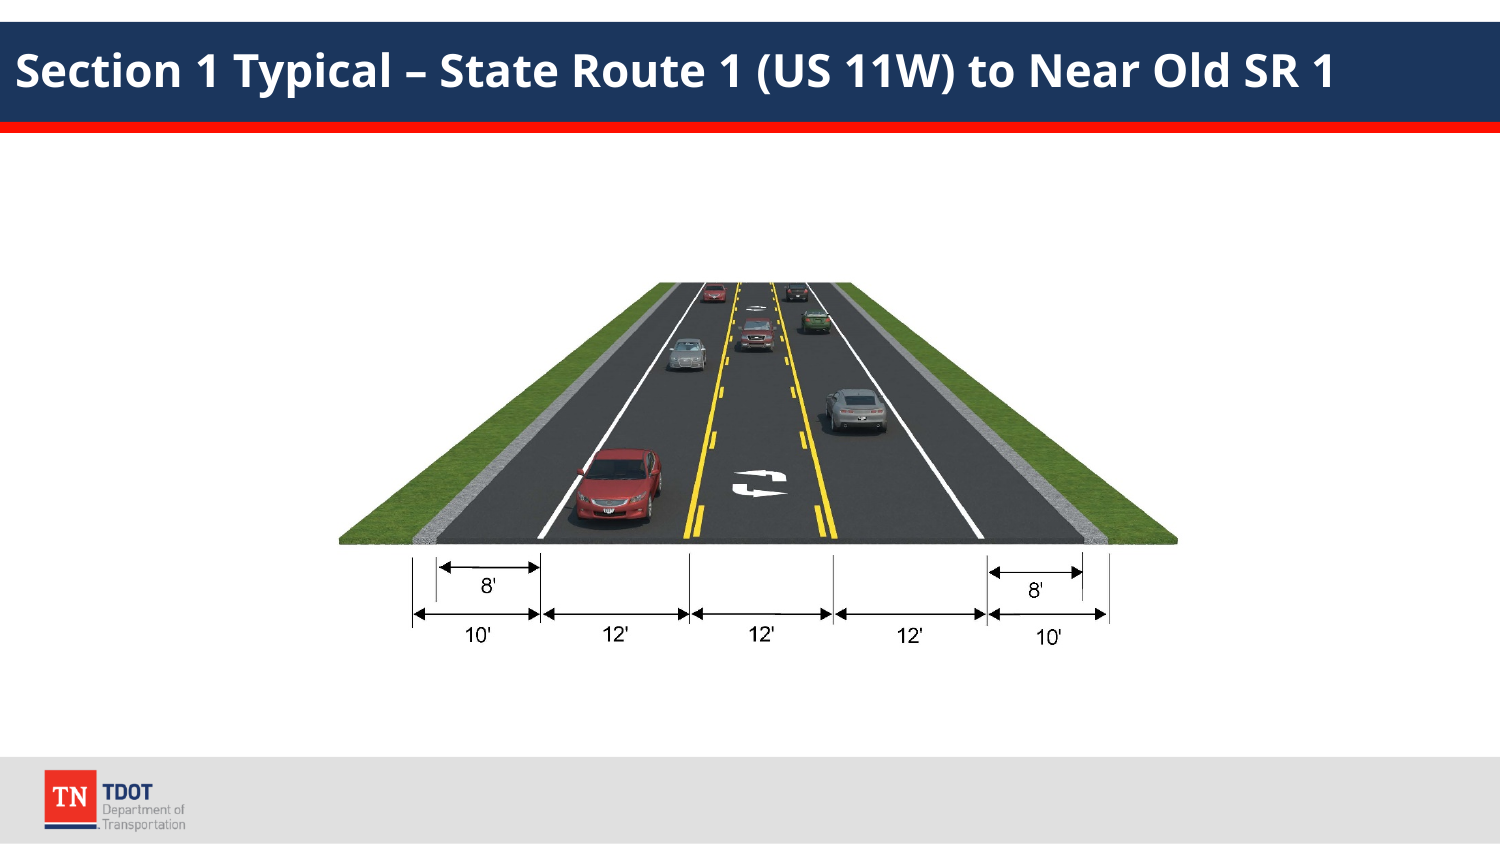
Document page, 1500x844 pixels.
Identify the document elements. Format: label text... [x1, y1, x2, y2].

picture [293, 196, 1207, 673]
title Section 1 Typical – State Route 1 (US 11W) to Near Old SR 1 [0, 3, 1475, 135]
picture [37, 756, 194, 844]
